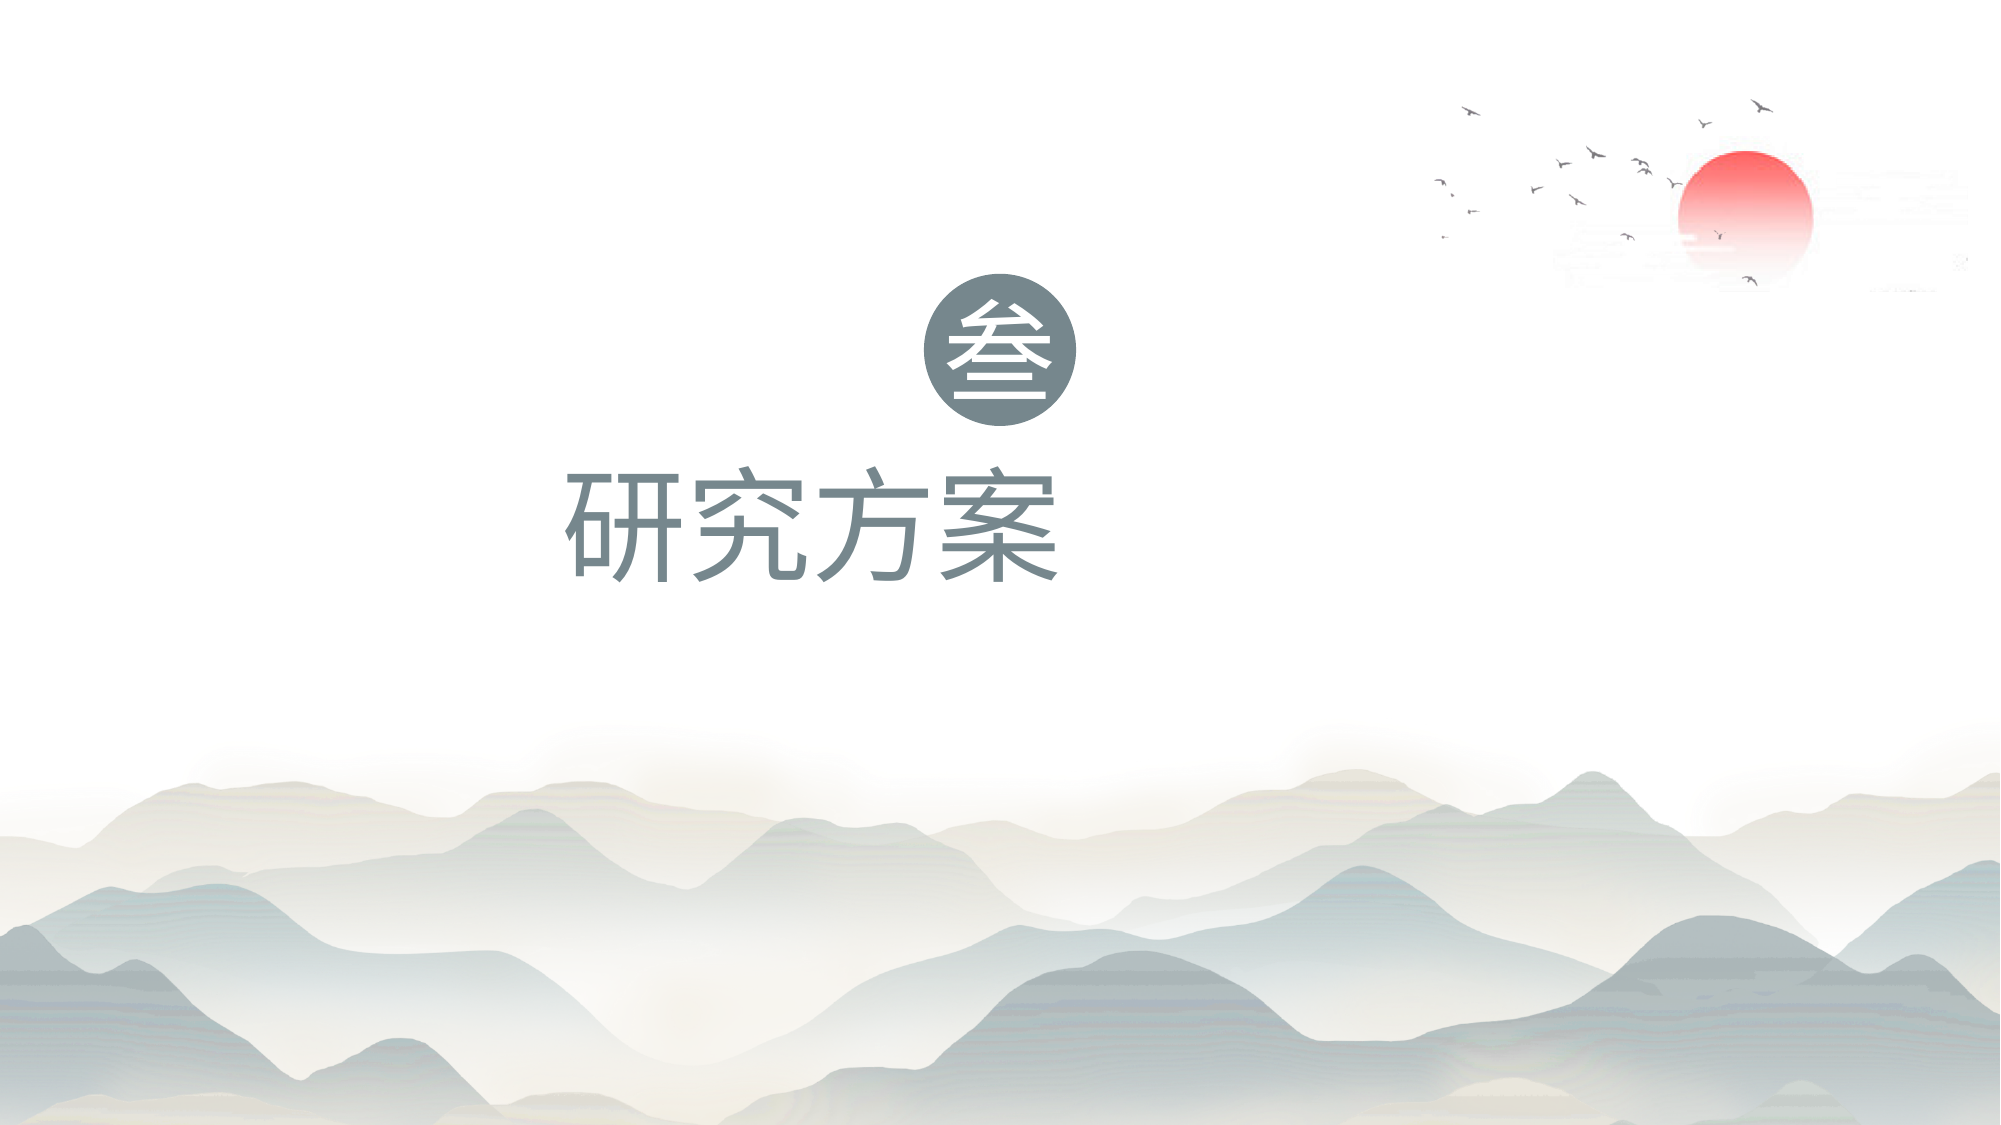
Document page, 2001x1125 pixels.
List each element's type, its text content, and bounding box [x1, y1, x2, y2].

text_box [922, 322, 928, 378]
picture [0, 12, 2000, 1125]
text_box 研究方案 [546, 425, 1454, 771]
text_box 叁 [928, 274, 1072, 424]
text_box [1072, 322, 1078, 378]
